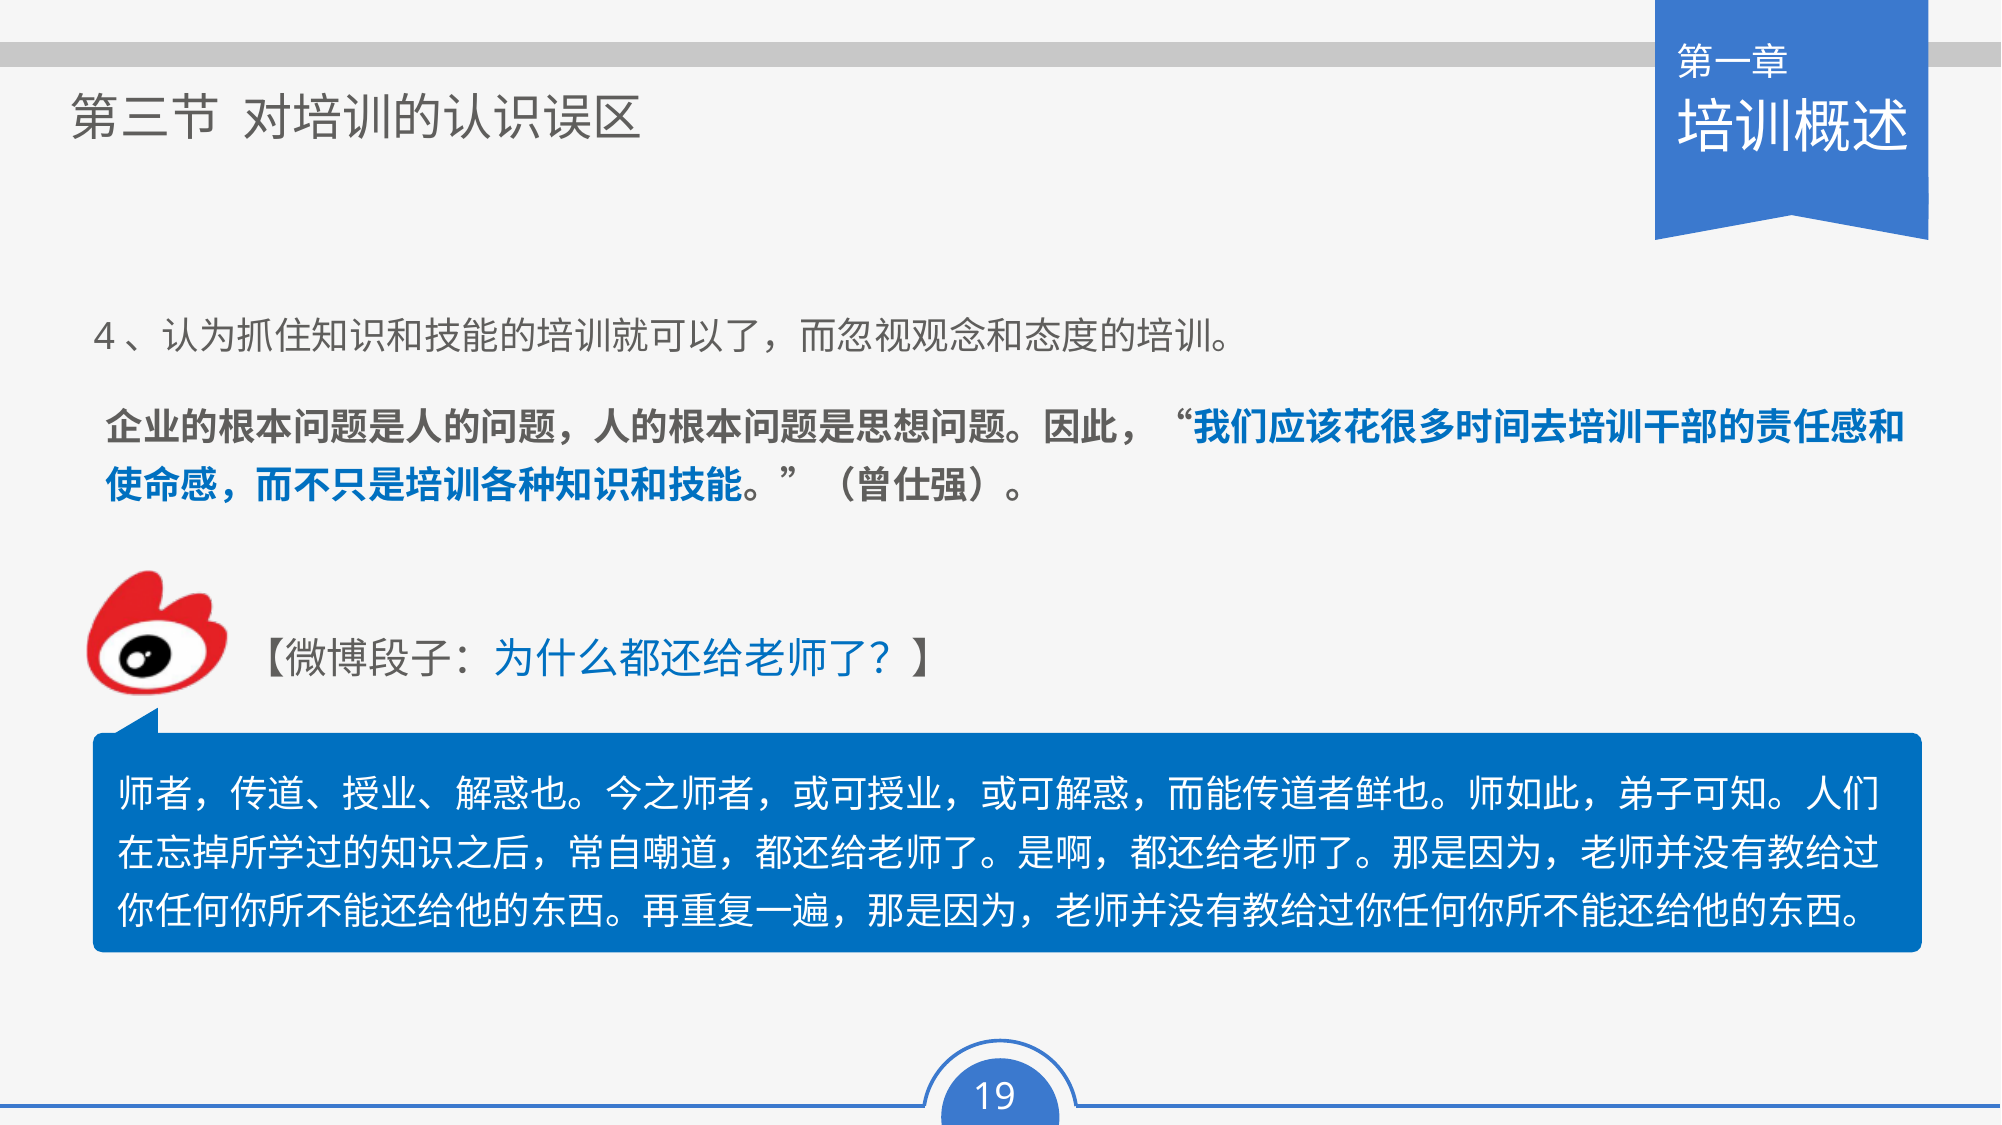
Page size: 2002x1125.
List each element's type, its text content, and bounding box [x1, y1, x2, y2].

text_box 企业的根本问题是人的问题，人的根本问题是思想问题。因此，“我们应该花很多时间去培训干部的责任感和使命感，而不只是培训各种知识和技能。”（曾仕强）。 [90, 381, 1946, 514]
picture [86, 570, 229, 697]
text_box 【微博段子：为什么都还给老师了？】 [233, 609, 1009, 689]
text_box 4、认为抓住知识和技能的培训就可以了，而忽视观念和态度的培训。 [78, 290, 1666, 365]
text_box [92, 707, 1923, 953]
